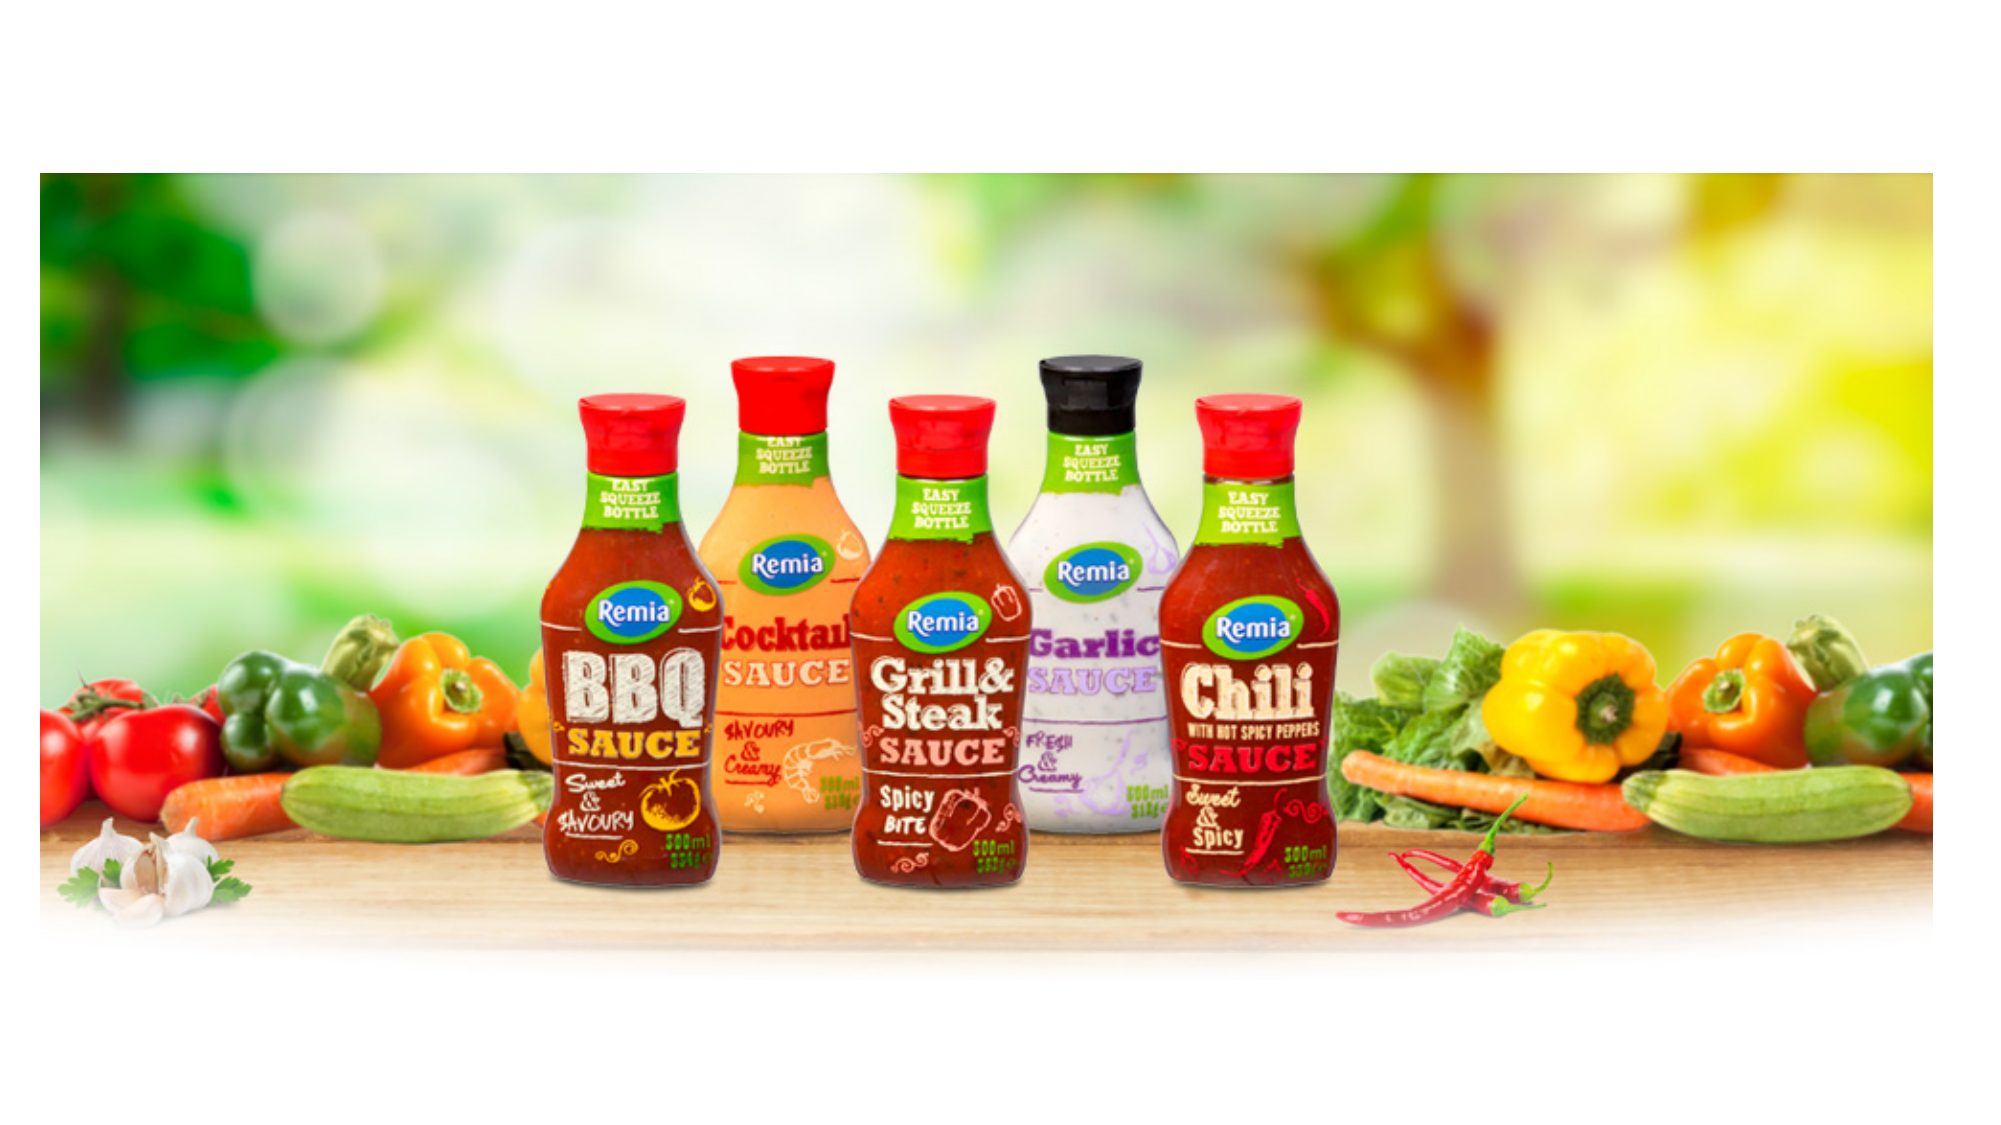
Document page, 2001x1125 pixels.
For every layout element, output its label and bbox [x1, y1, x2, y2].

picture [40, 173, 1933, 980]
